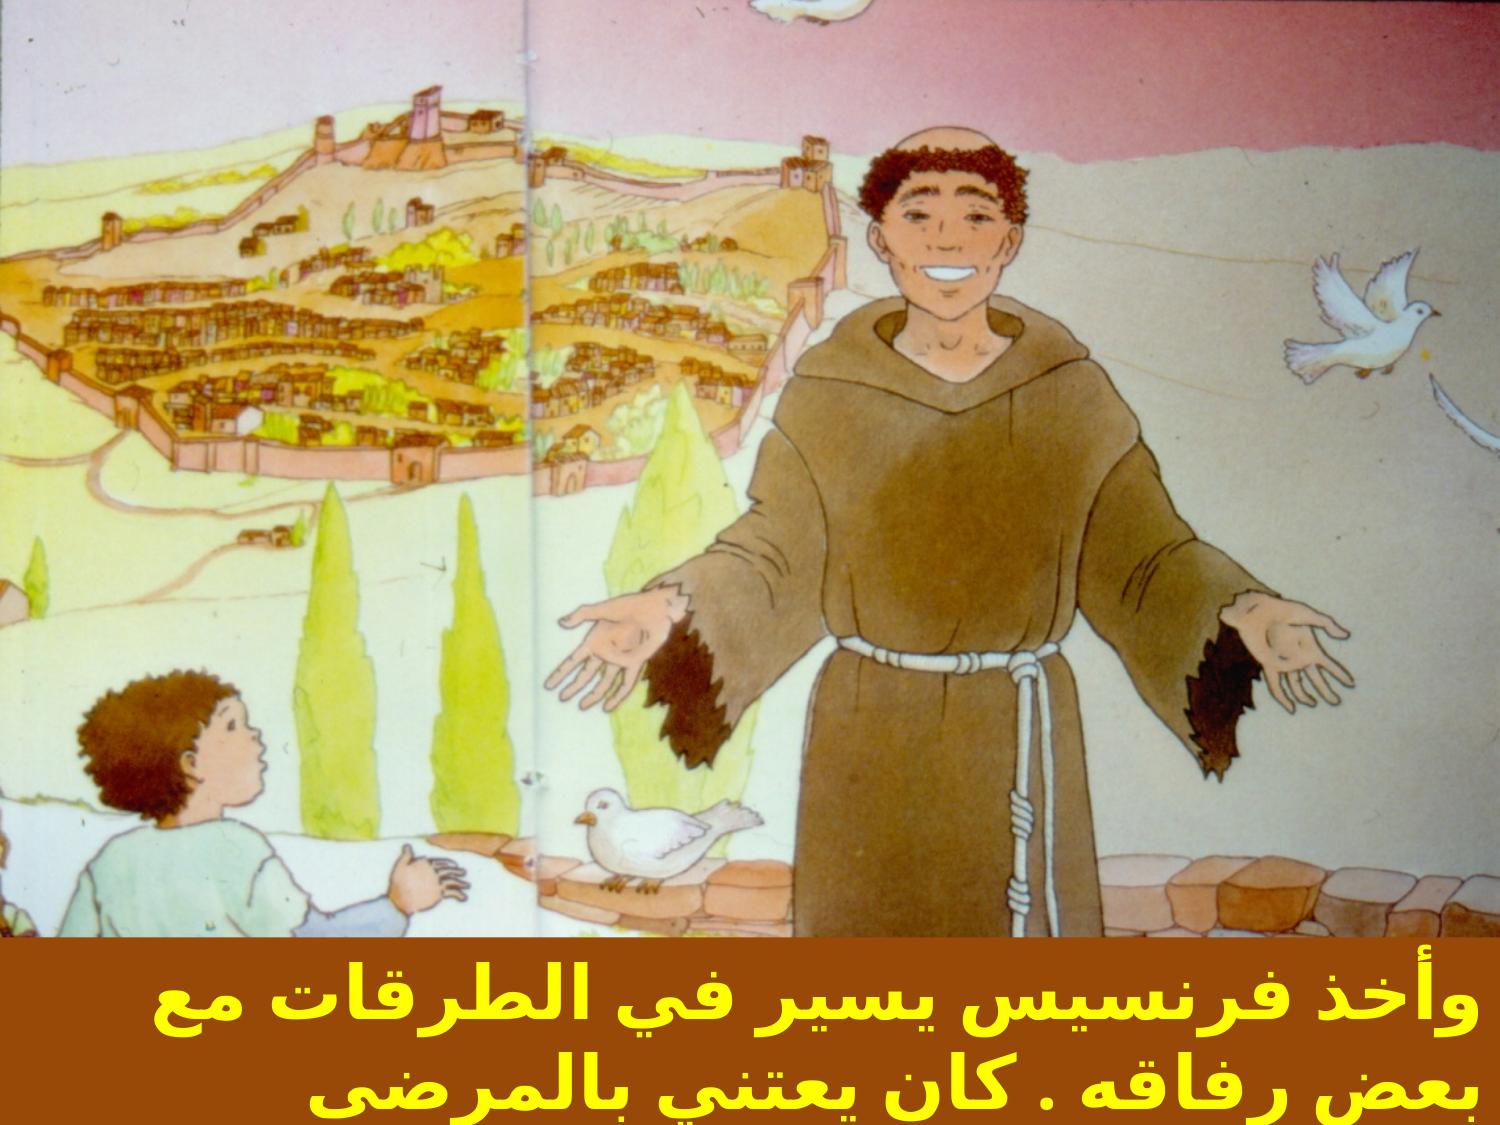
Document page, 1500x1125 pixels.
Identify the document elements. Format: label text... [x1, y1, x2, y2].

text_box وأخذ فرنسيس يسير في الطرقات مع بعض رفاقه . كان يعتني بالمرضى المصابين بالبرص ويساعد الفقراء... [0, 946, 1500, 1125]
picture [0, 0, 1500, 938]
